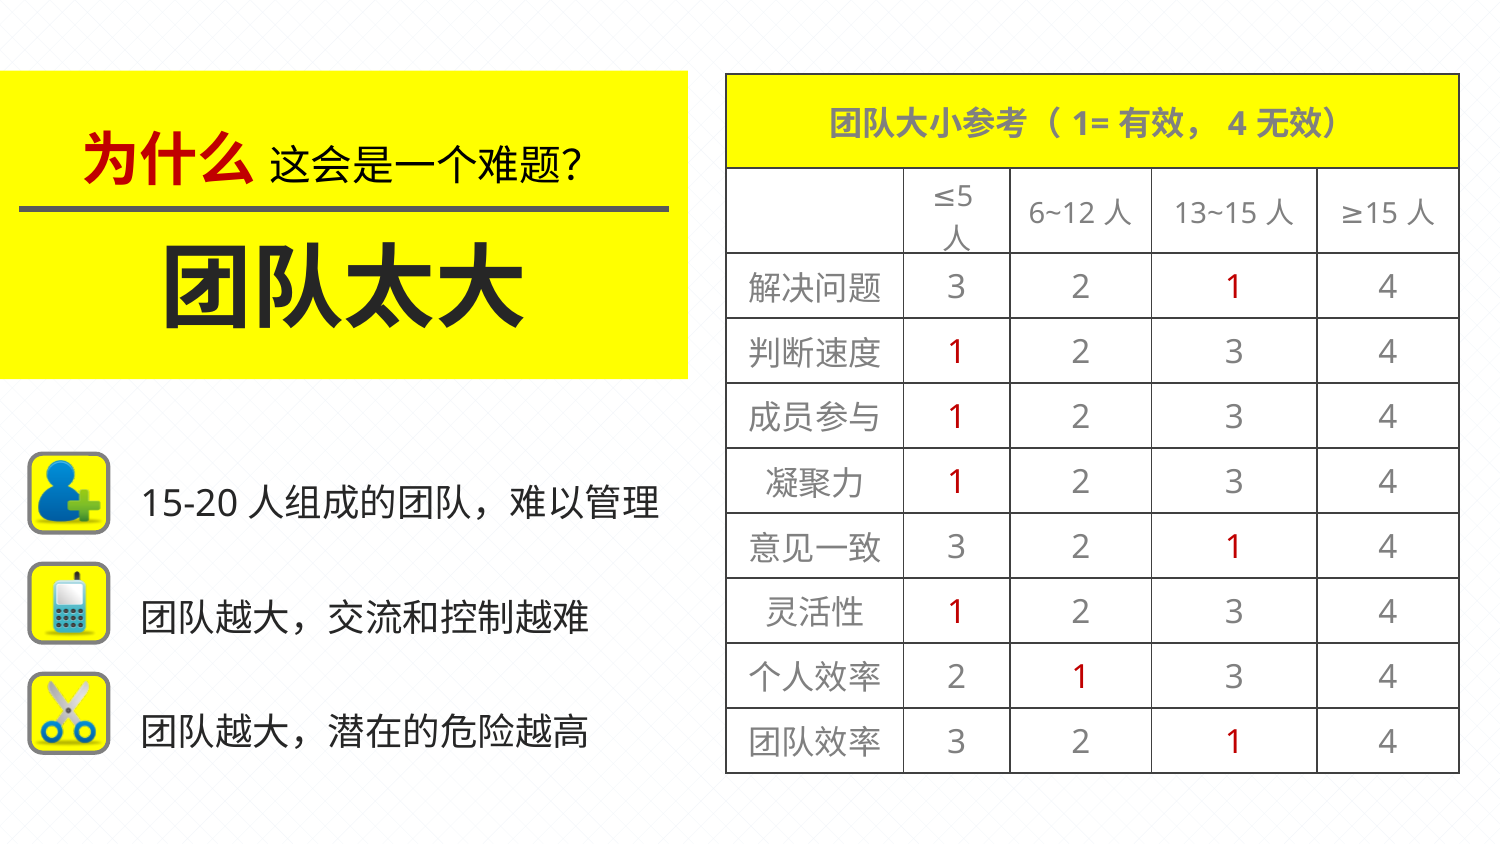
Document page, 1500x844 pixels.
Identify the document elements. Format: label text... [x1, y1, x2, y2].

table_cell 判断速度 [727, 319, 903, 382]
table_cell 1 [1152, 709, 1316, 772]
table_cell [727, 169, 903, 252]
table_cell 13~15人 [1152, 169, 1316, 252]
table_cell 2 [1011, 514, 1151, 577]
table_cell 4 [1318, 709, 1458, 772]
table_cell 1 [904, 449, 1009, 512]
table_cell 4 [1318, 384, 1458, 447]
table_cell 3 [1152, 384, 1316, 447]
table_cell 2 [1011, 319, 1151, 382]
table_cell 3 [1152, 644, 1316, 707]
table_cell ≥15人 [1318, 169, 1458, 252]
table_cell 2 [1011, 449, 1151, 512]
table_cell 1 [1152, 514, 1316, 577]
table_cell 1 [1152, 254, 1316, 317]
table_cell 灵活性 [727, 579, 903, 642]
table_cell 凝聚力 [727, 449, 903, 512]
table_cell 4 [1318, 514, 1458, 577]
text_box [29, 425, 715, 765]
table_cell 3 [1152, 319, 1316, 382]
table_cell 4 [1318, 449, 1458, 512]
table_cell 成员参与 [727, 384, 903, 447]
table_cell 1 [904, 579, 1009, 642]
table_cell 个人效率 [727, 644, 903, 707]
table_cell 2 [1011, 709, 1151, 772]
table_cell 3 [904, 254, 1009, 317]
table_cell 4 [1318, 254, 1458, 317]
table_cell 3 [904, 709, 1009, 772]
table_cell 6~12人 [1011, 169, 1151, 252]
table_cell 1 [904, 319, 1009, 382]
table_cell 2 [904, 644, 1009, 707]
table_cell 意见一致 [727, 514, 903, 577]
text_box [0, 69, 690, 381]
table_cell 解决问题 [727, 254, 903, 317]
table_cell 2 [1011, 384, 1151, 447]
text_box 团队太大 [145, 220, 543, 346]
table_cell 团队效率 [727, 709, 903, 772]
table_cell ≤5人 [904, 169, 1009, 252]
table_cell 2 [1011, 254, 1151, 317]
table_header 团队大小参考（1=有效，4无效） [727, 75, 1458, 167]
table_cell 3 [1152, 449, 1316, 512]
table_cell 2 [1011, 579, 1151, 642]
table_cell 3 [1152, 579, 1316, 642]
text_box 为什么 这会是一个难题？ [66, 114, 622, 200]
table_cell 4 [1318, 644, 1458, 707]
table_cell 1 [1011, 644, 1151, 707]
table_cell 1 [904, 384, 1009, 447]
table_cell 4 [1318, 579, 1458, 642]
table_cell 4 [1318, 319, 1458, 382]
table_cell 3 [904, 514, 1009, 577]
